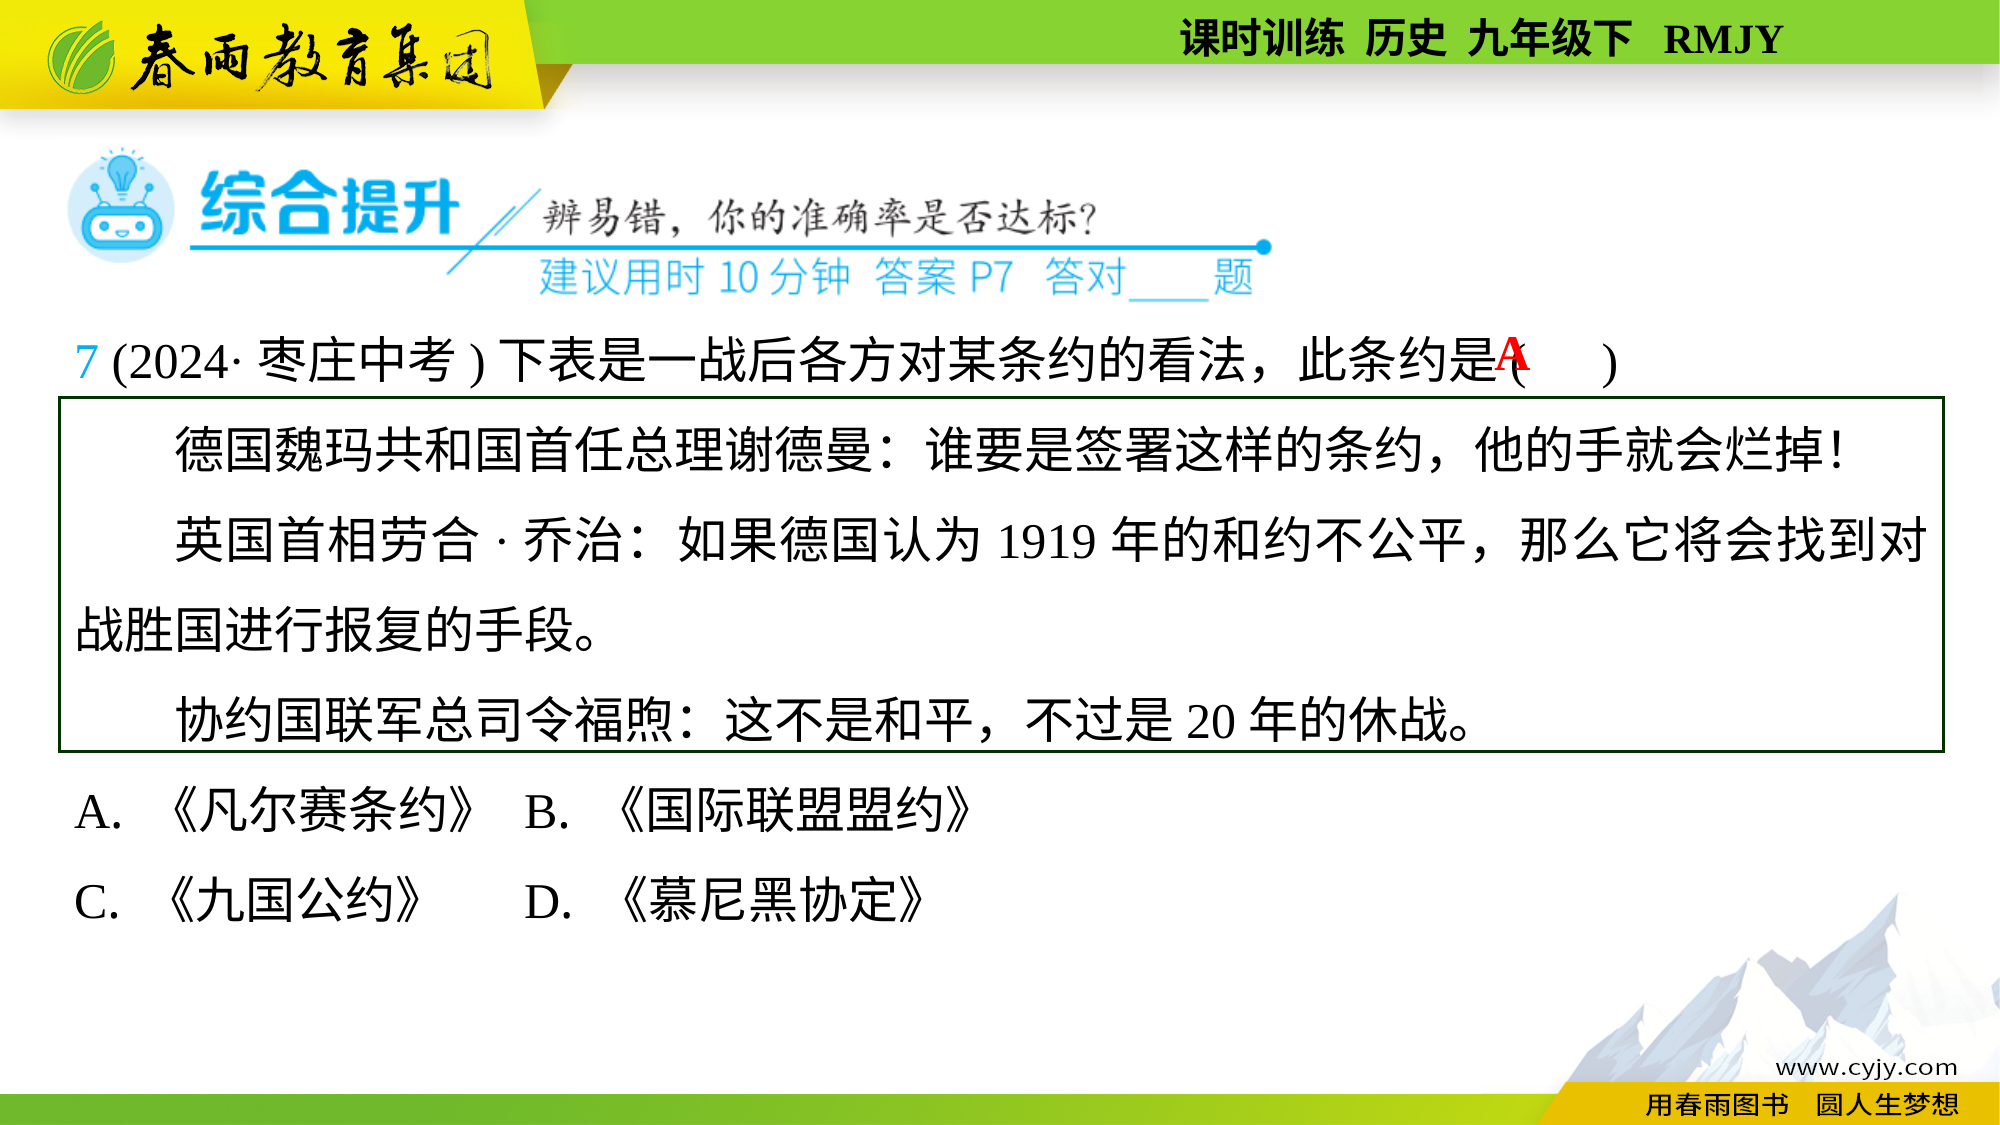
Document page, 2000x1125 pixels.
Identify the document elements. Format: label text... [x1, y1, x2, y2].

text_box A [1479, 312, 1546, 388]
list 7 (2024·枣庄中考)下表是一战后各方对某条约的看法，此条约是( ) 德国魏玛共和国首任总理谢德曼：谁要是签署这样的条约，他的手就会烂掉！ 英国首相劳合·乔治：如果德国认为1919年的和约不公平，那么它将会找到对战胜国进行报复的手段。 协约国联军总司令福煦：这不是和平，不过是20年的休战。 A. 《凡尔赛条约》 B. 《国际联盟盟约》 C. 《九国公约》 D. 《慕尼黑协定》 [59, 291, 1944, 397]
list 7 (2024·枣庄中考)下表是一战后各方对某条约的看法，此条约是( ) 德国魏玛共和国首任总理谢德曼：谁要是签署这样的条约，他的手就会烂掉！ 英国首相劳合·乔治：如果德国认为1919年的和约不公平，那么它将会找到对战胜国进行报复的手段。 协约国联军总司令福煦：这不是和平，不过是20年的休战。 A. 《凡尔赛条约》 B. 《国际联盟盟约》 C. 《九国公约》 D. 《慕尼黑协定》 [59, 752, 1944, 943]
picture [0, 0, 2000, 1125]
text_box [59, 397, 1944, 752]
